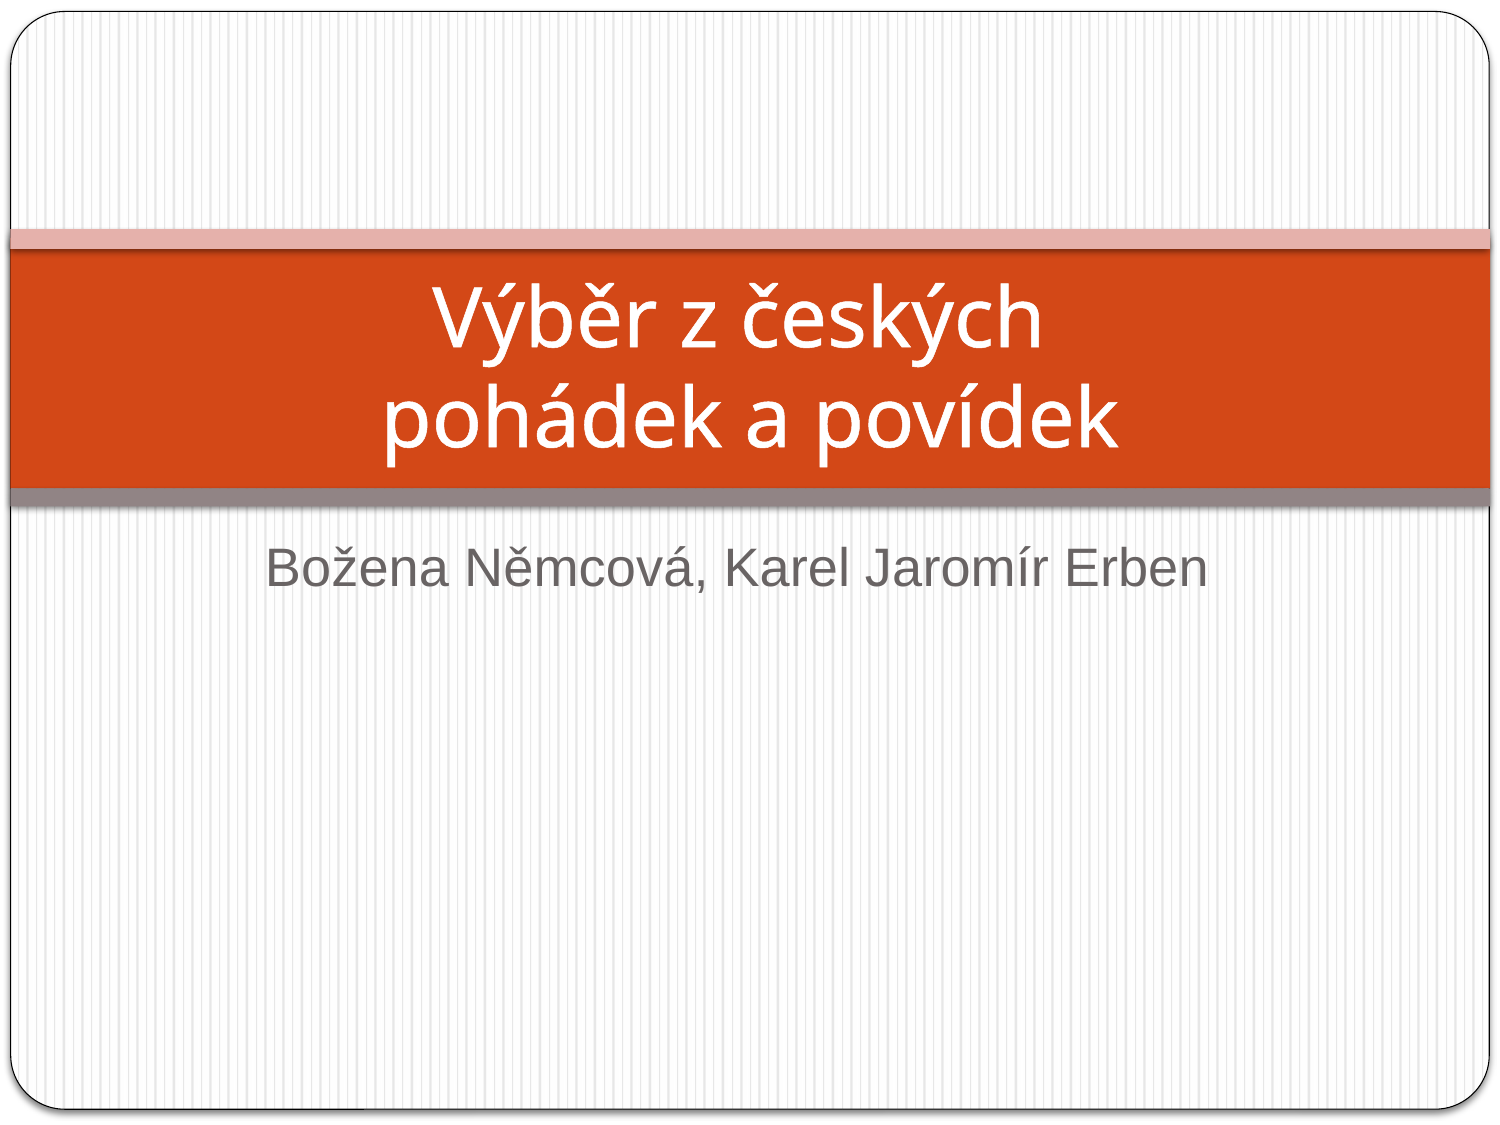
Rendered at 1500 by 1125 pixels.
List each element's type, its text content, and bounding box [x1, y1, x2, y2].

subtitle Božena Němcová, Karel Jaromír Erben [212, 525, 1263, 788]
title Výběr z českých pohádek a povídek [75, 247, 1425, 489]
